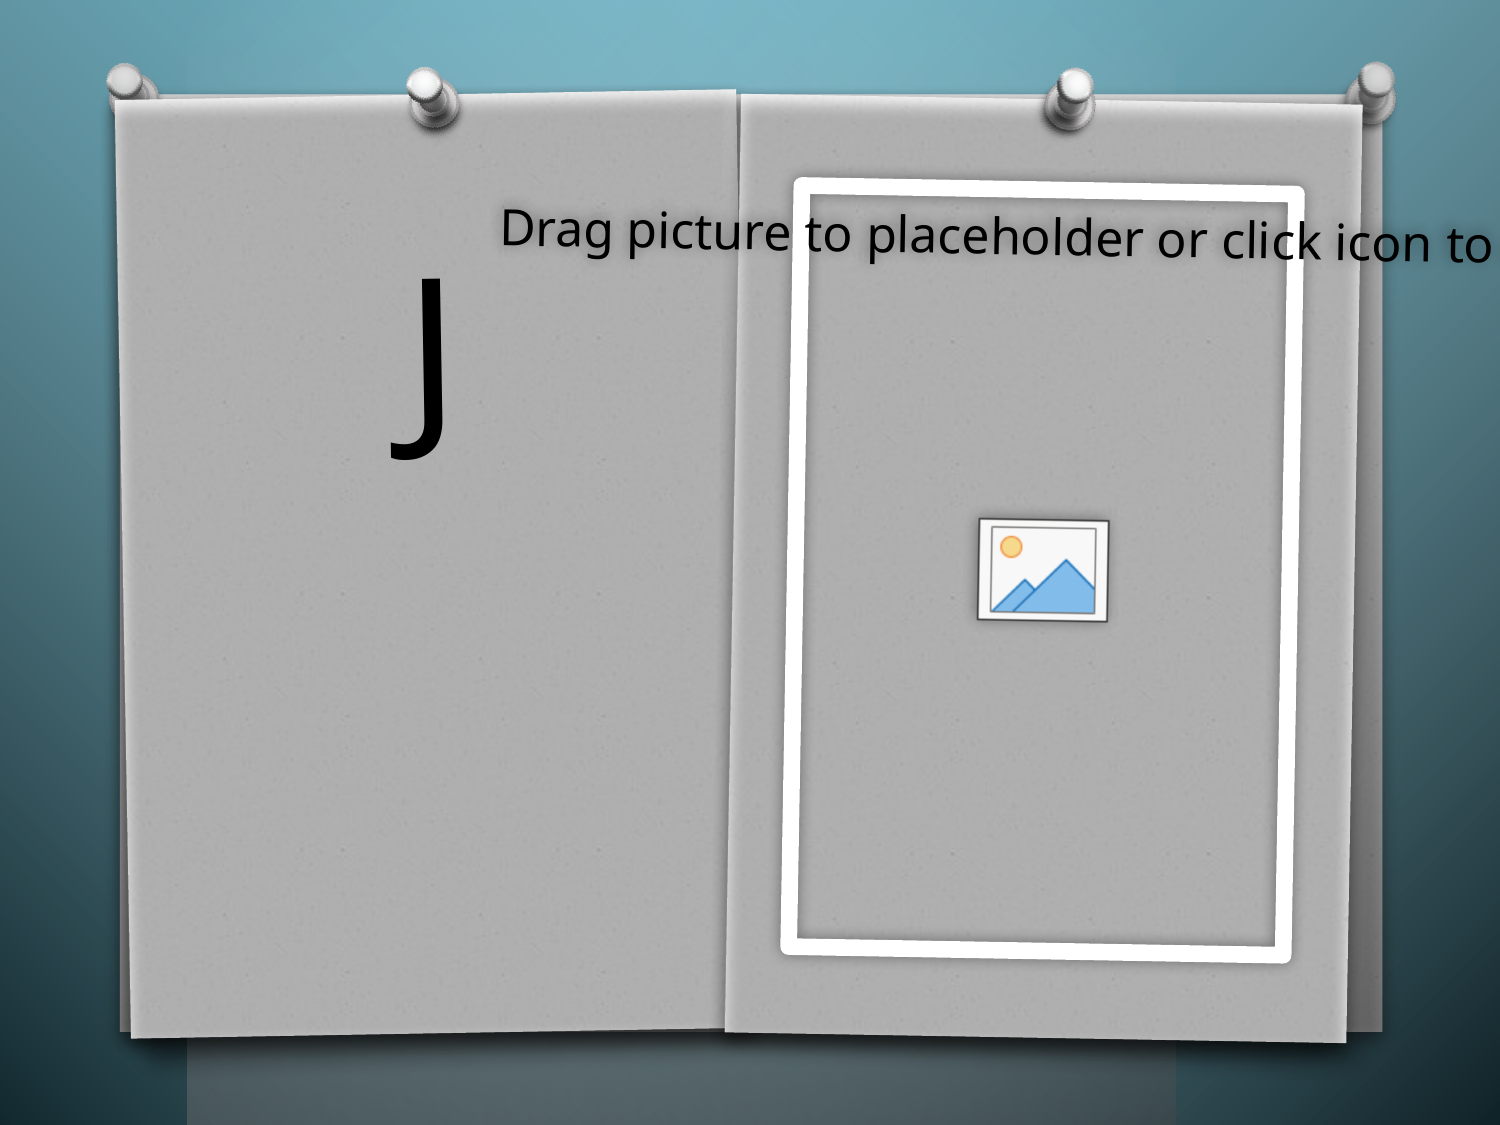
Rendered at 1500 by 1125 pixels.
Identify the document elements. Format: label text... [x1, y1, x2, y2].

picture [803, 197, 1282, 943]
title J [179, 222, 687, 475]
picture [375, 33, 497, 157]
picture [1016, 41, 1138, 162]
